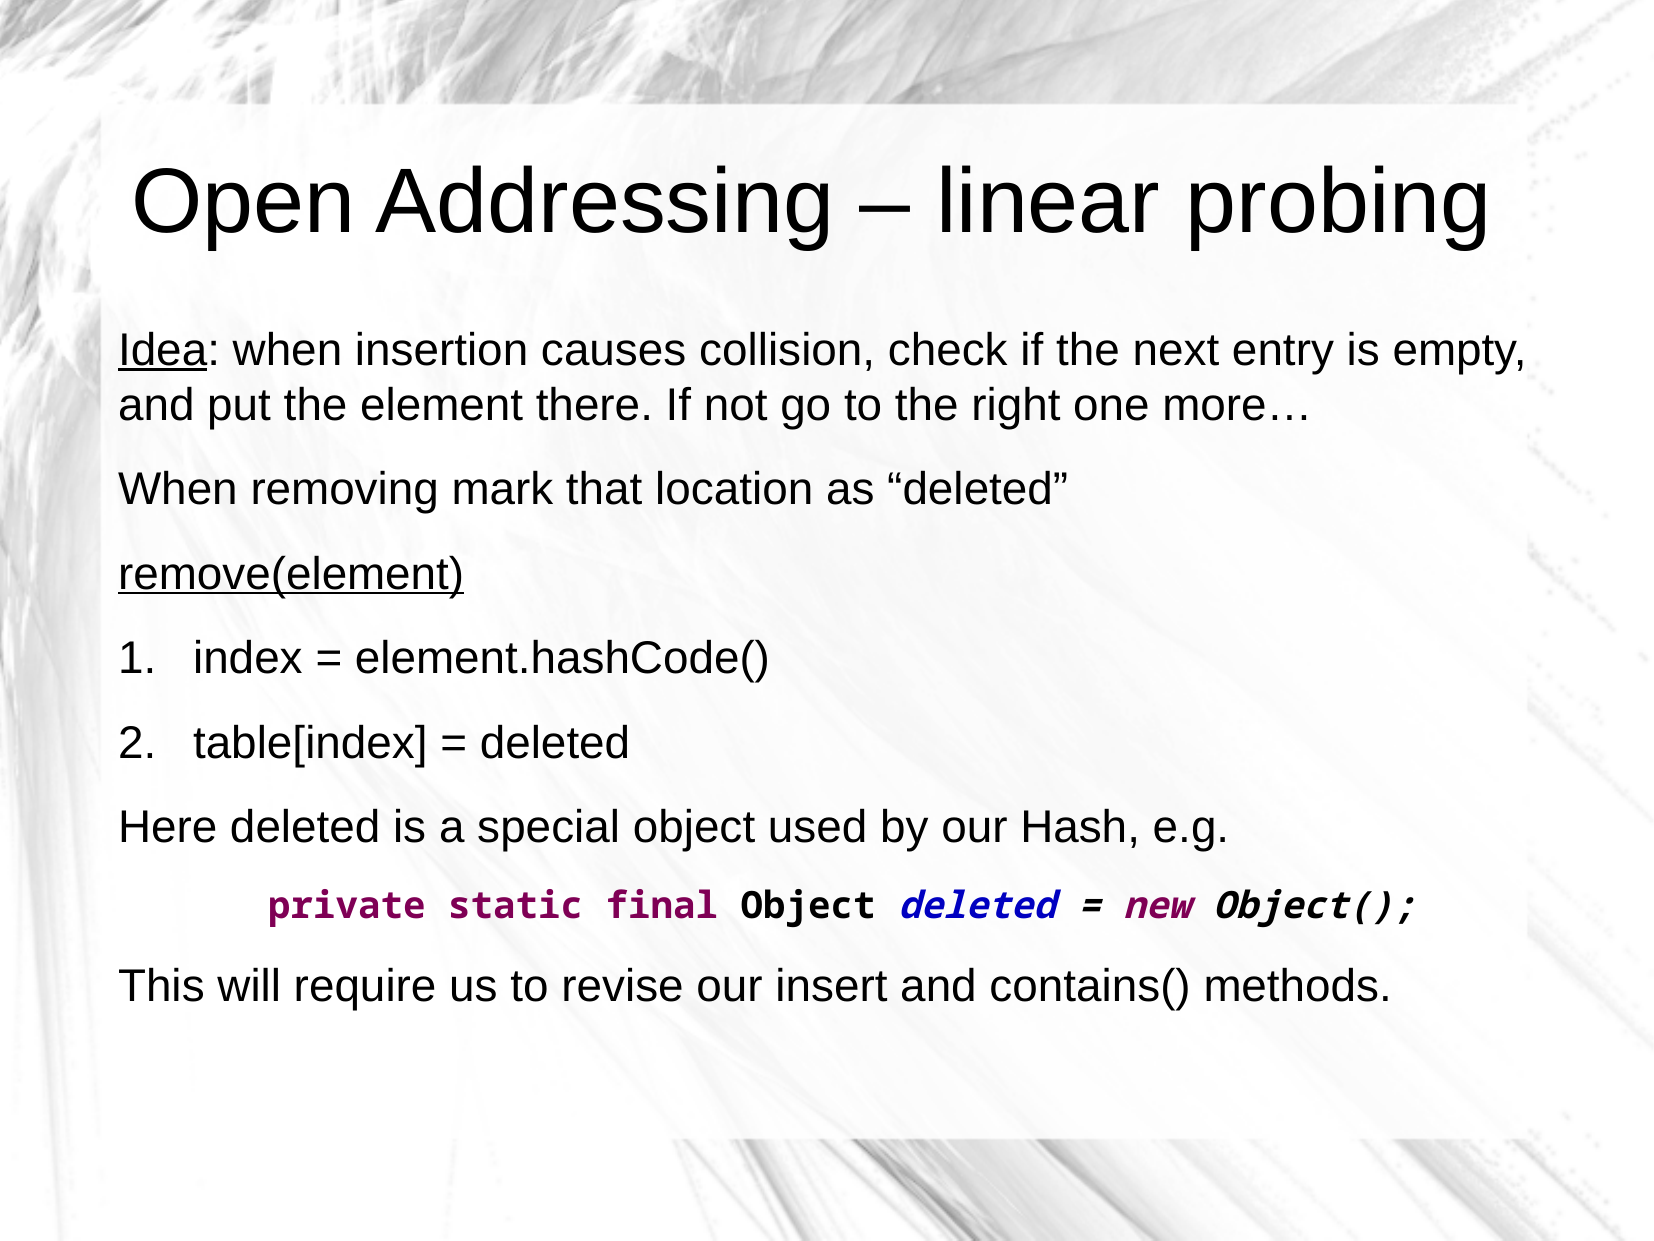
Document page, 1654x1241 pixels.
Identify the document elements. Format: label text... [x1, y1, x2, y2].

list Idea: when insertion causes collision, check if the next entry is empty, and put the element there. If not go to the right one more… When removing mark that location as “deleted” remove(element) index = element.hashCode() table[index] = deleted Here deleted is a special object used by our Hash, e.g. private static final Object deleted = new Object(); This will require us to revise our insert and contains() methods. [118, 319, 1571, 1102]
title Open Addressing – linear probing [118, 112, 1506, 281]
picture [0, 0, 1654, 1241]
